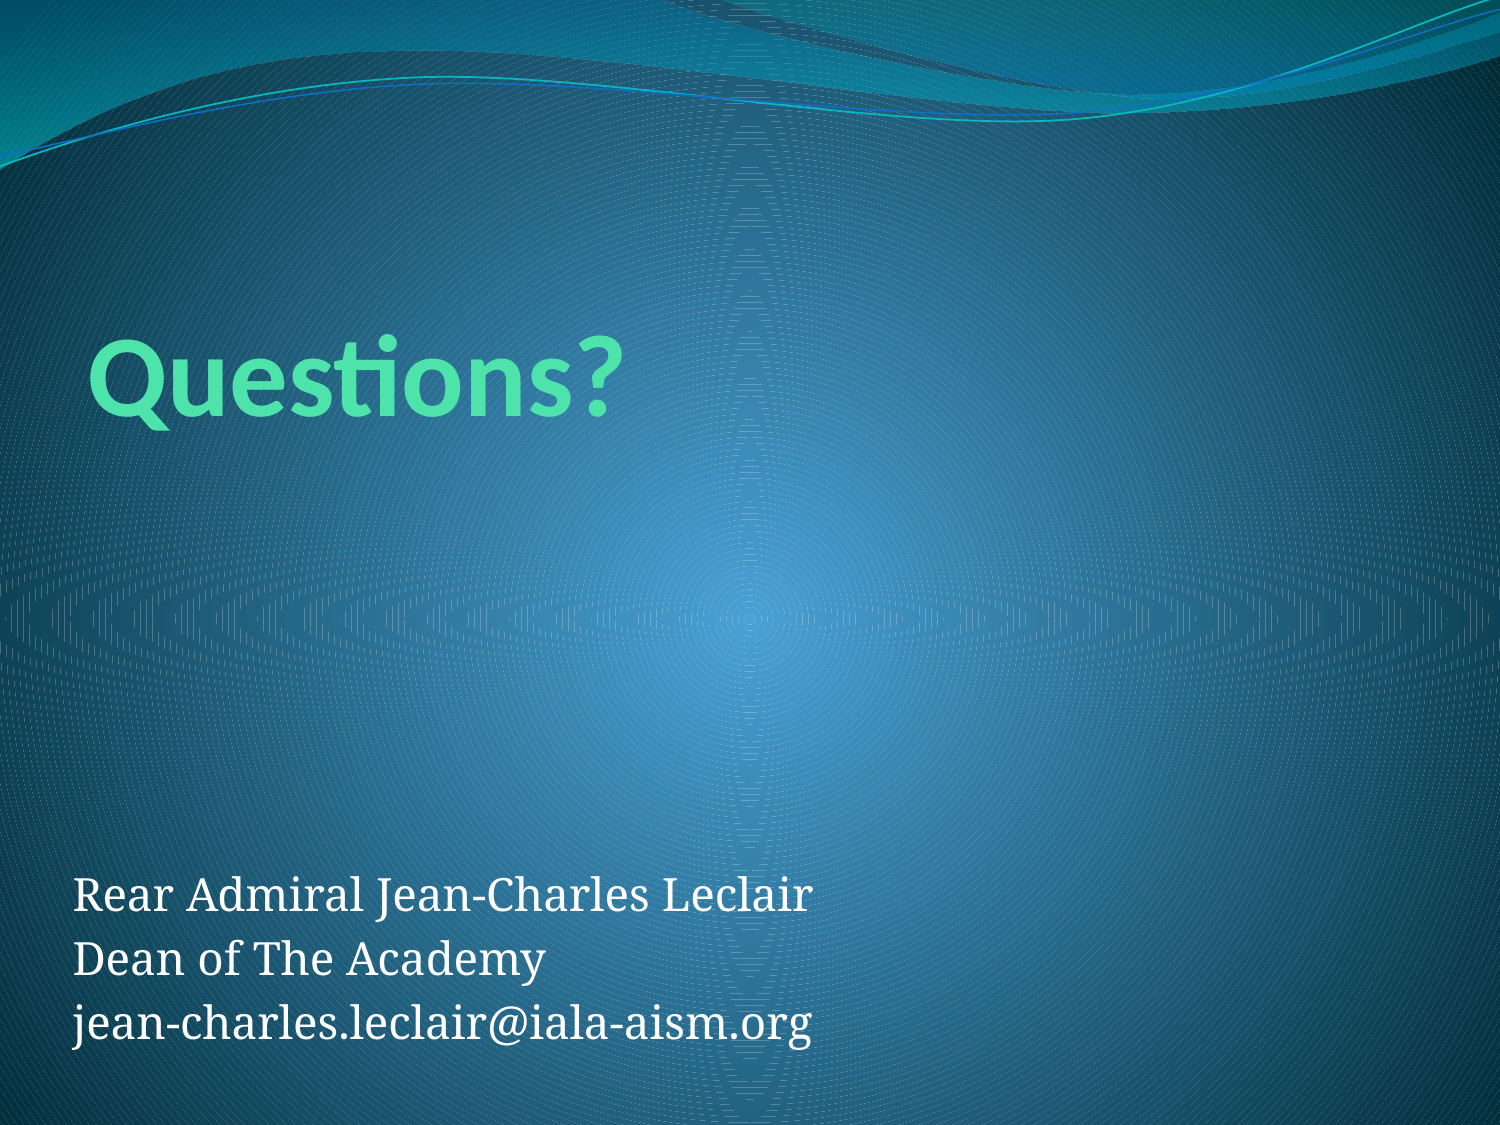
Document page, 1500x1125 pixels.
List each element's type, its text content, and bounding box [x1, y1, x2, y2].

title Questions? [86, 216, 1362, 440]
list Rear Admiral Jean-Charles Leclair Dean of The Academy jean-charles.leclair@iala-aism.org [64, 857, 1340, 1059]
